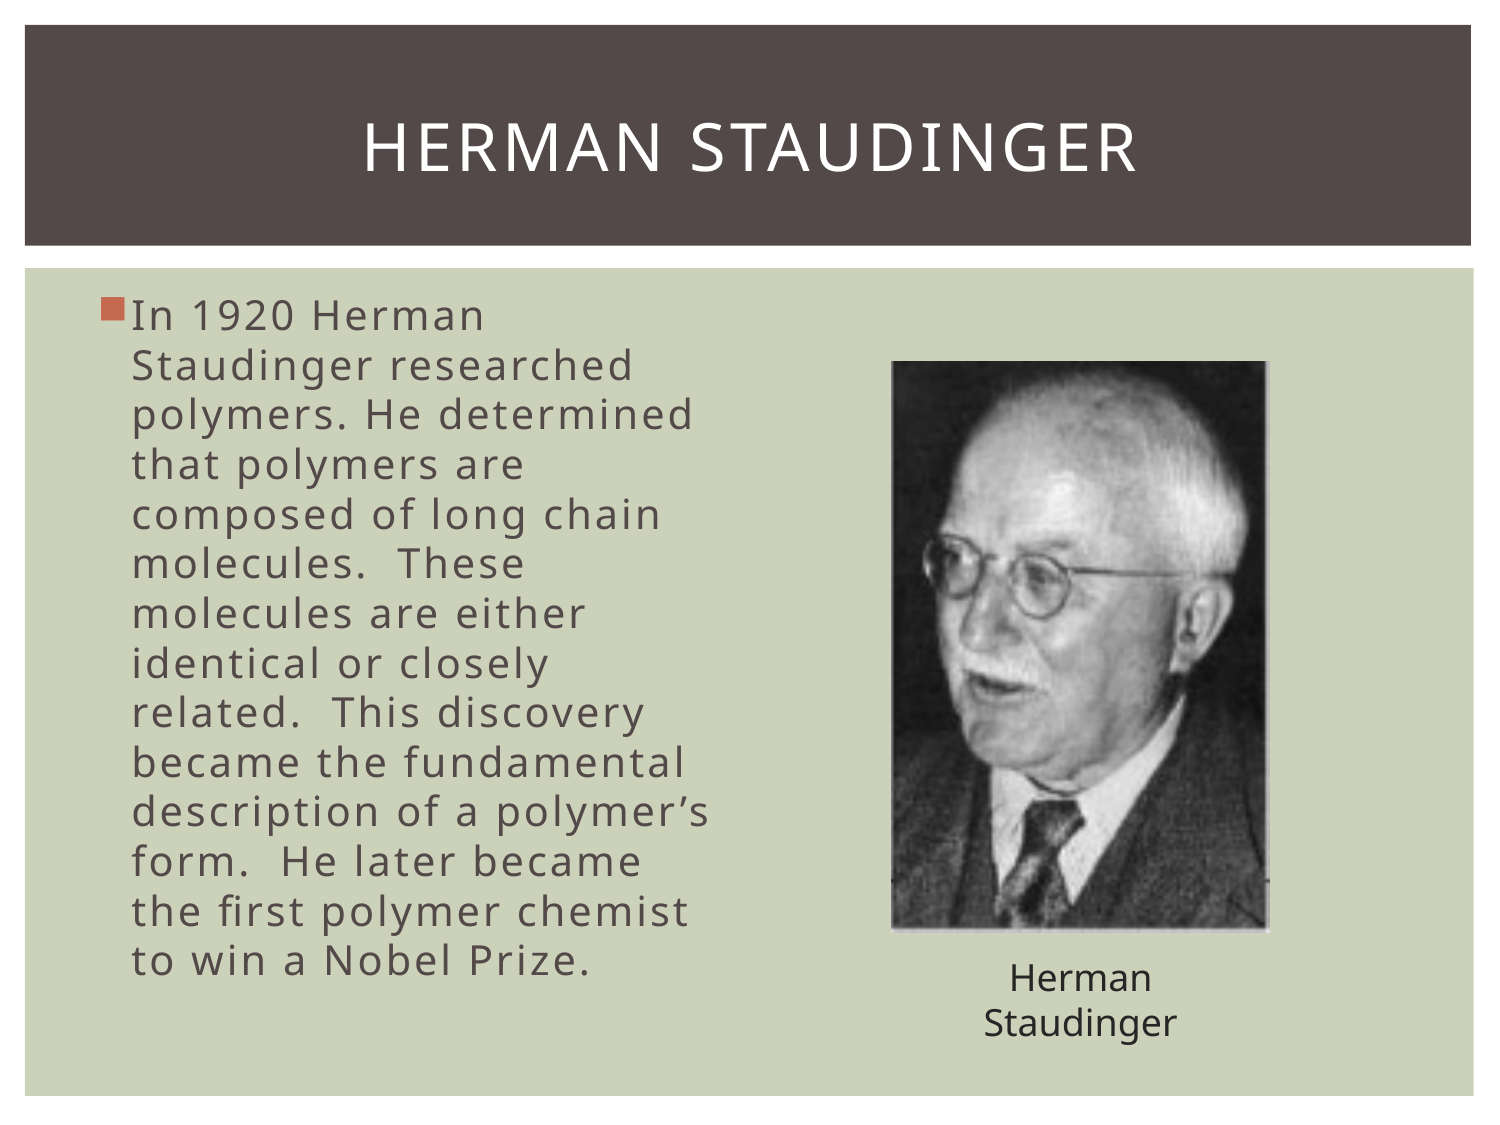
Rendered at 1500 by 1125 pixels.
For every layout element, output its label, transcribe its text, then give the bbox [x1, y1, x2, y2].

title Herman Staudinger [62, 58, 1438, 232]
text_box Herman Staudinger [927, 946, 1235, 1052]
list In 1920 Herman Staudinger researched polymers. He determined that polymers are composed of long chain molecules. These molecules are either identical or closely related. This discovery became the fundamental description of a polymer’s form. He later became the first polymer chemist to win a Nobel Prize. [75, 281, 738, 1005]
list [891, 361, 1271, 933]
